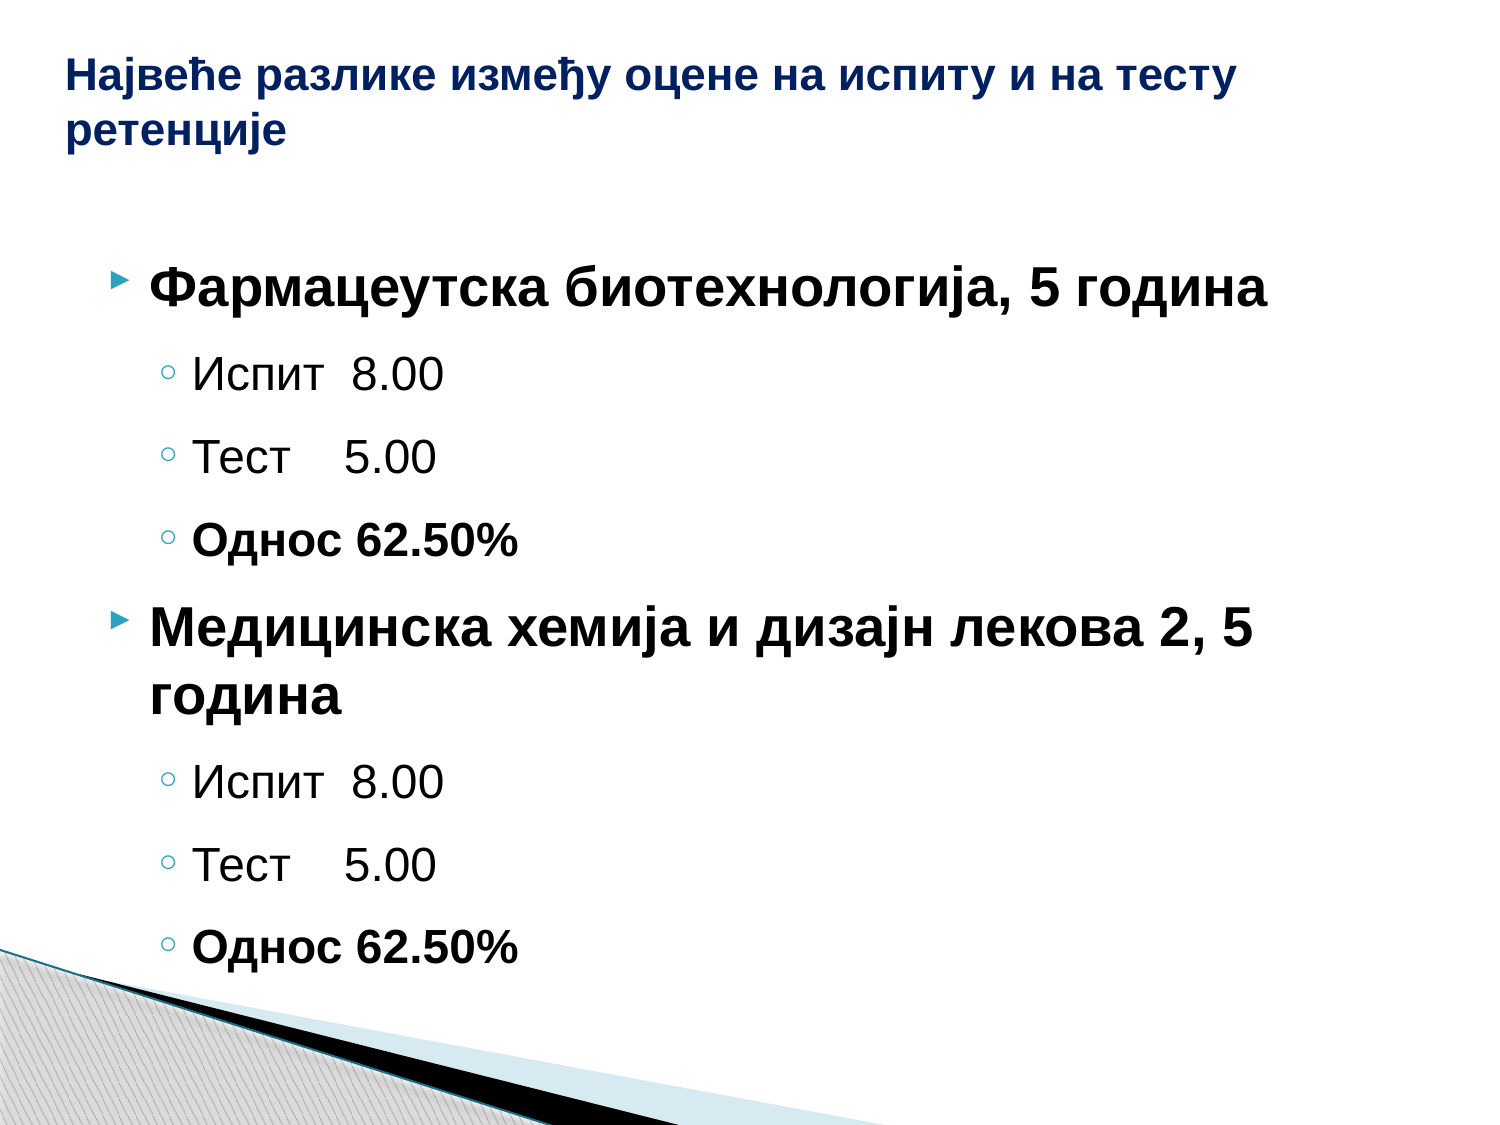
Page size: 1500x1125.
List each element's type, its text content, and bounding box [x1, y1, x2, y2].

list Фармацеутска биотехнологија, 5 година Испит 8.00 Тест 5.00 Однос 62.50% Медицинска хемија и дизајн лекова 2, 5 година Испит 8.00 Тест 5.00 Однос 62.50% [75, 243, 1425, 986]
title Највеће разлике између оцене на испиту и на тесту ретенције [50, 37, 1400, 163]
